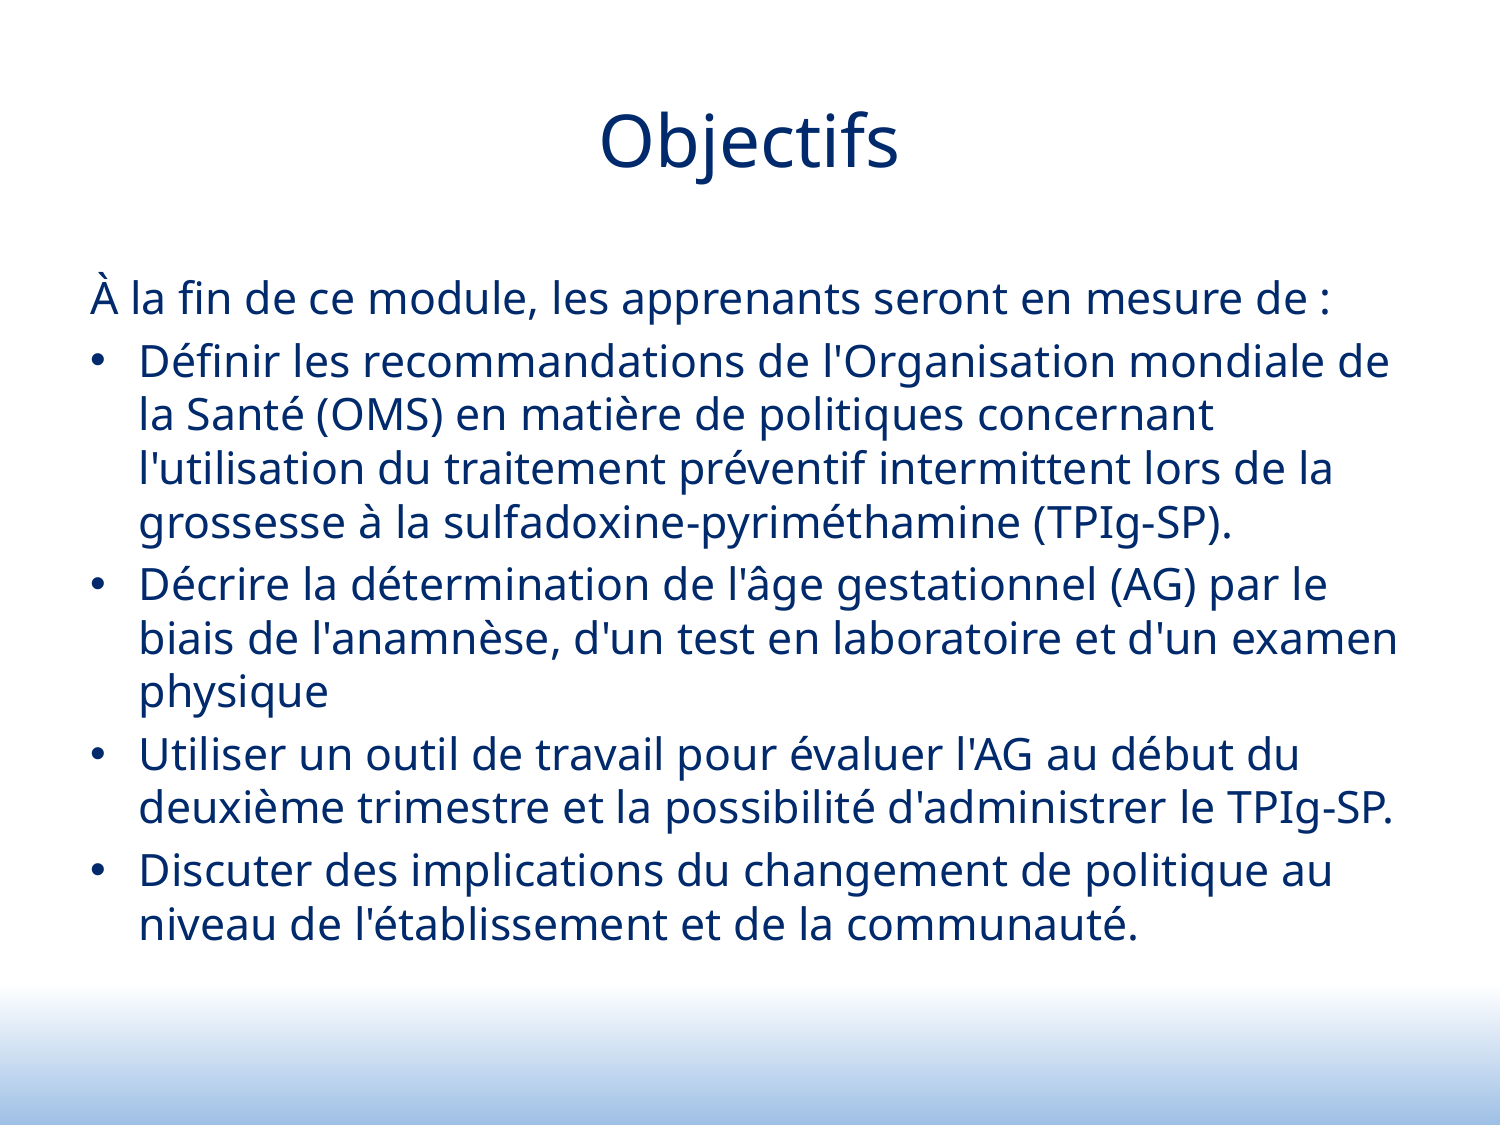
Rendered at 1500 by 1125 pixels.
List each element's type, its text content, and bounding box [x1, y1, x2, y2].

list À la fin de ce module, les apprenants seront en mesure de : Définir les recommandations de l'Organisation mondiale de la Santé (OMS) en matière de politiques concernant l'utilisation du traitement préventif intermittent lors de la grossesse à la sulfadoxine-pyriméthamine (TPIg-SP). Décrire la détermination de l'âge gestationnel (AG) par le biais de l'anamnèse, d'un test en laboratoire et d'un examen physique Utiliser un outil de travail pour évaluer l'AG au début du deuxième trimestre et la possibilité d'administrer le TPIg-SP. Discuter des implications du changement de politique au niveau de l'établissement et de la communauté. [75, 262, 1425, 1005]
title Objectifs [75, 45, 1425, 233]
